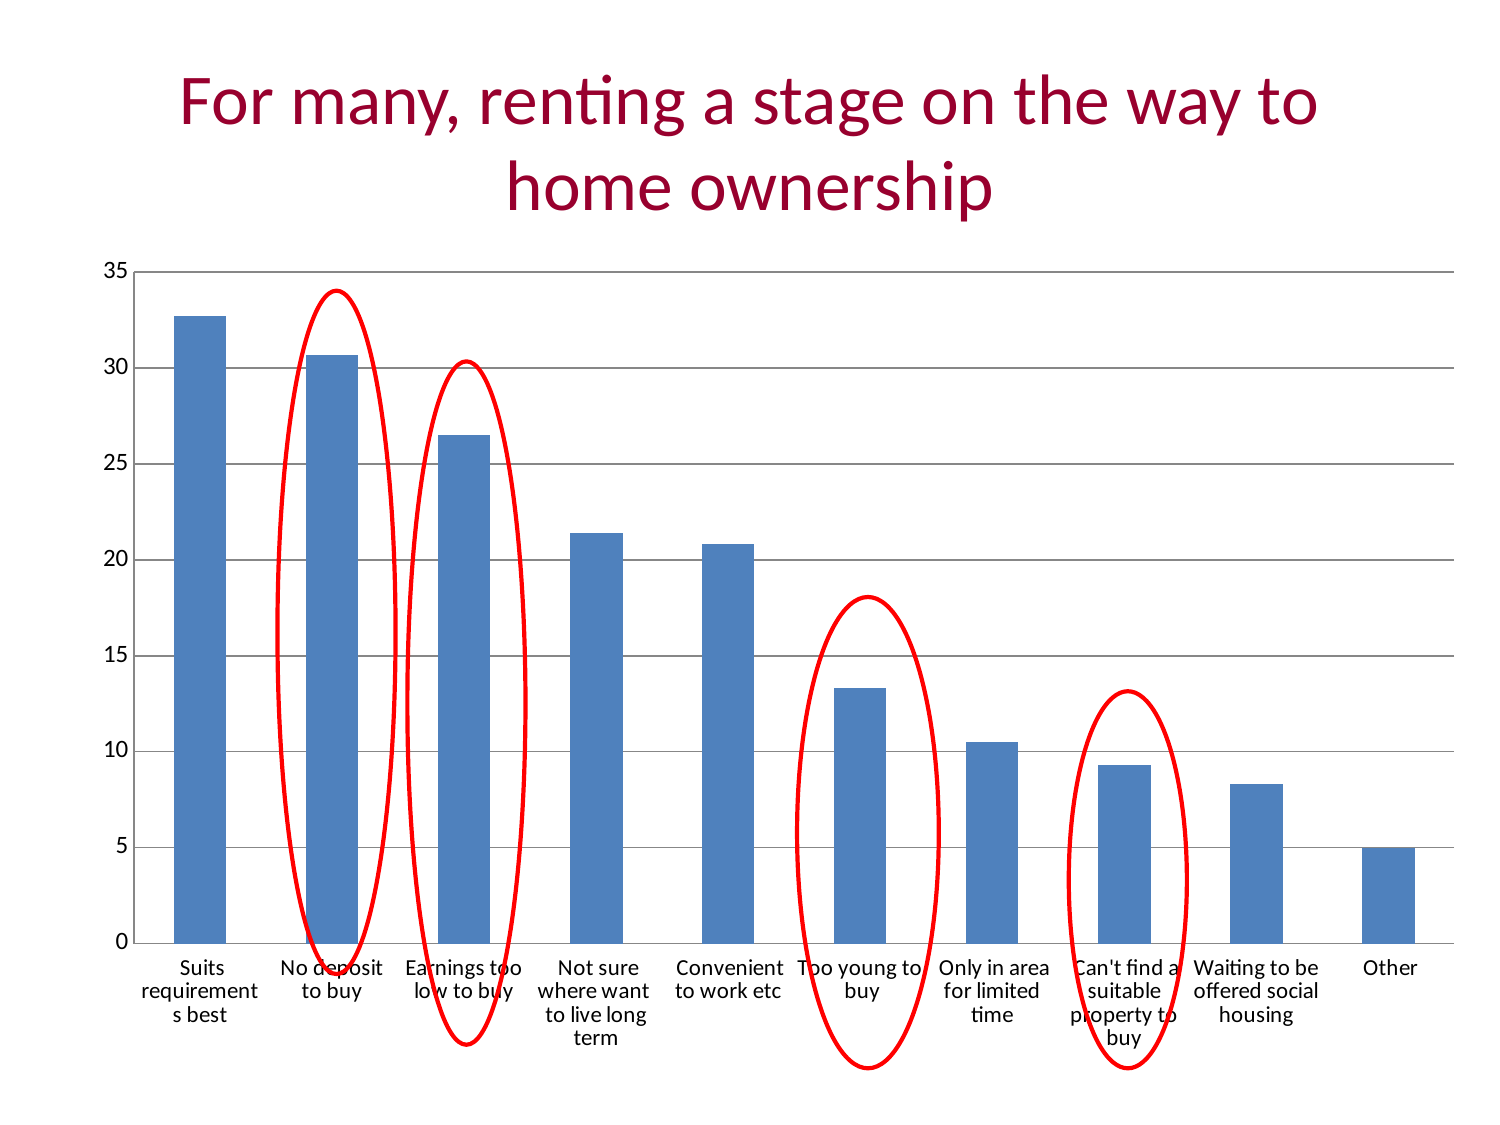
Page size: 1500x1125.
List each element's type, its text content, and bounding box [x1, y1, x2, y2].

title For many, renting a stage on the way to home ownership [75, 45, 1425, 233]
chart [74, 242, 1483, 1071]
text_box [76, 66, 1427, 241]
